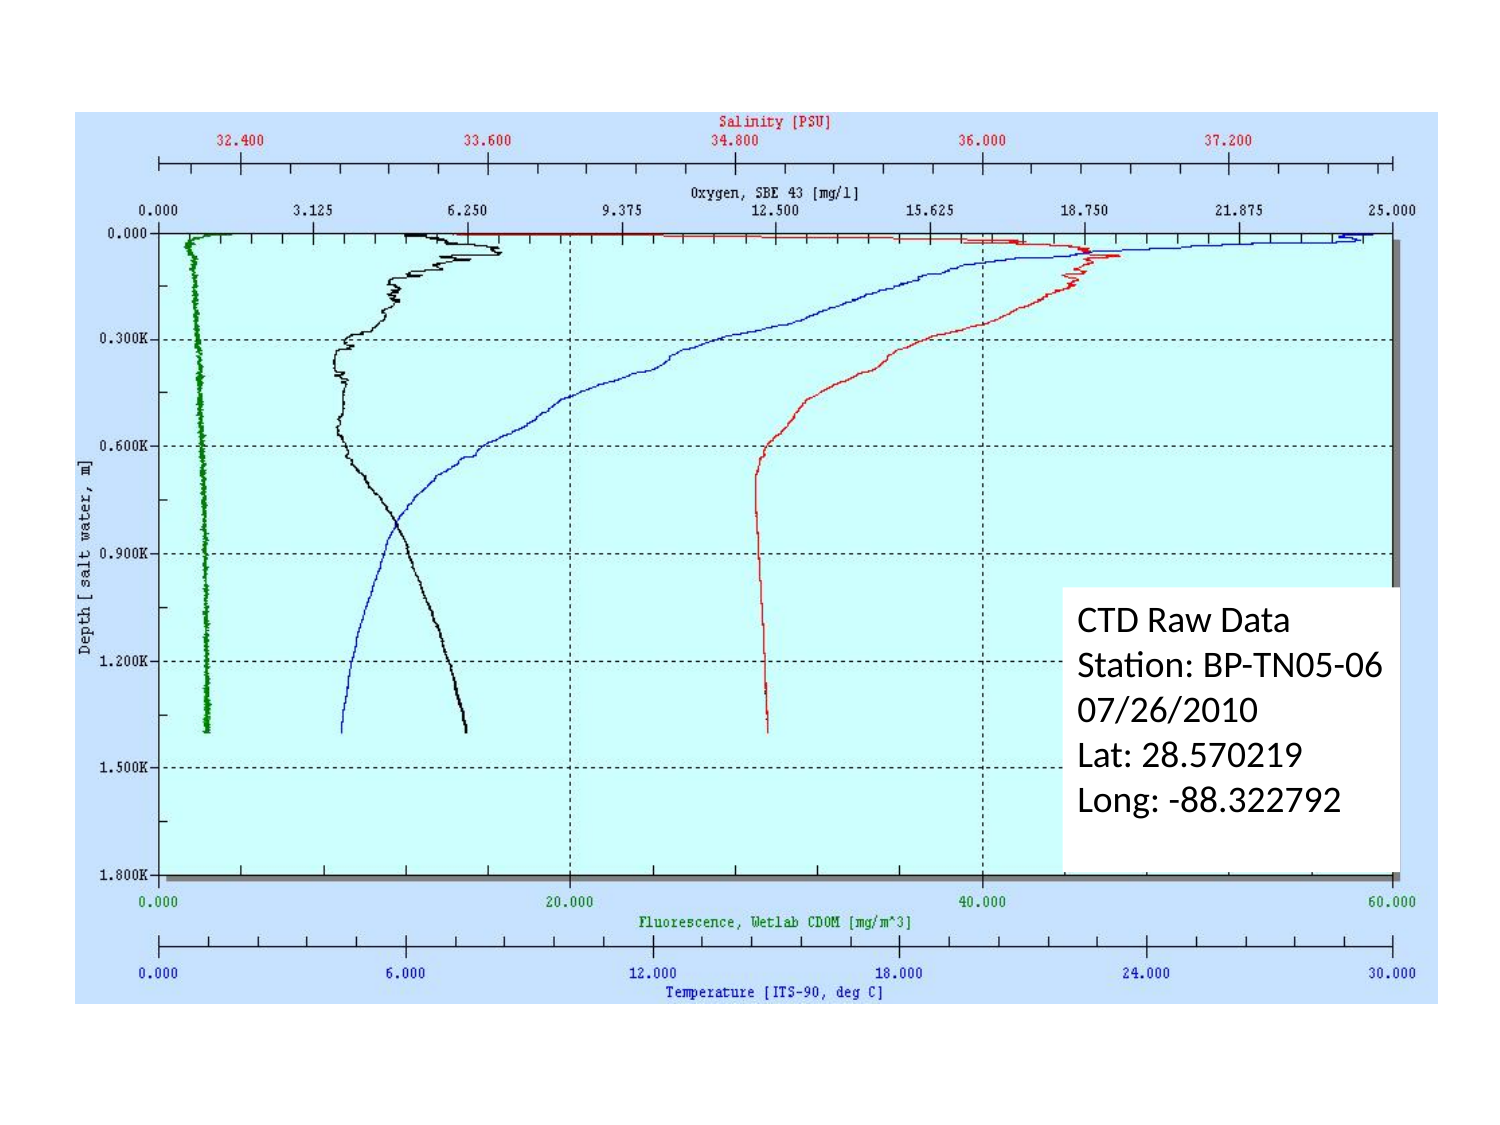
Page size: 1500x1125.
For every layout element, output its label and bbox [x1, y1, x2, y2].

picture [74, 112, 1438, 1004]
